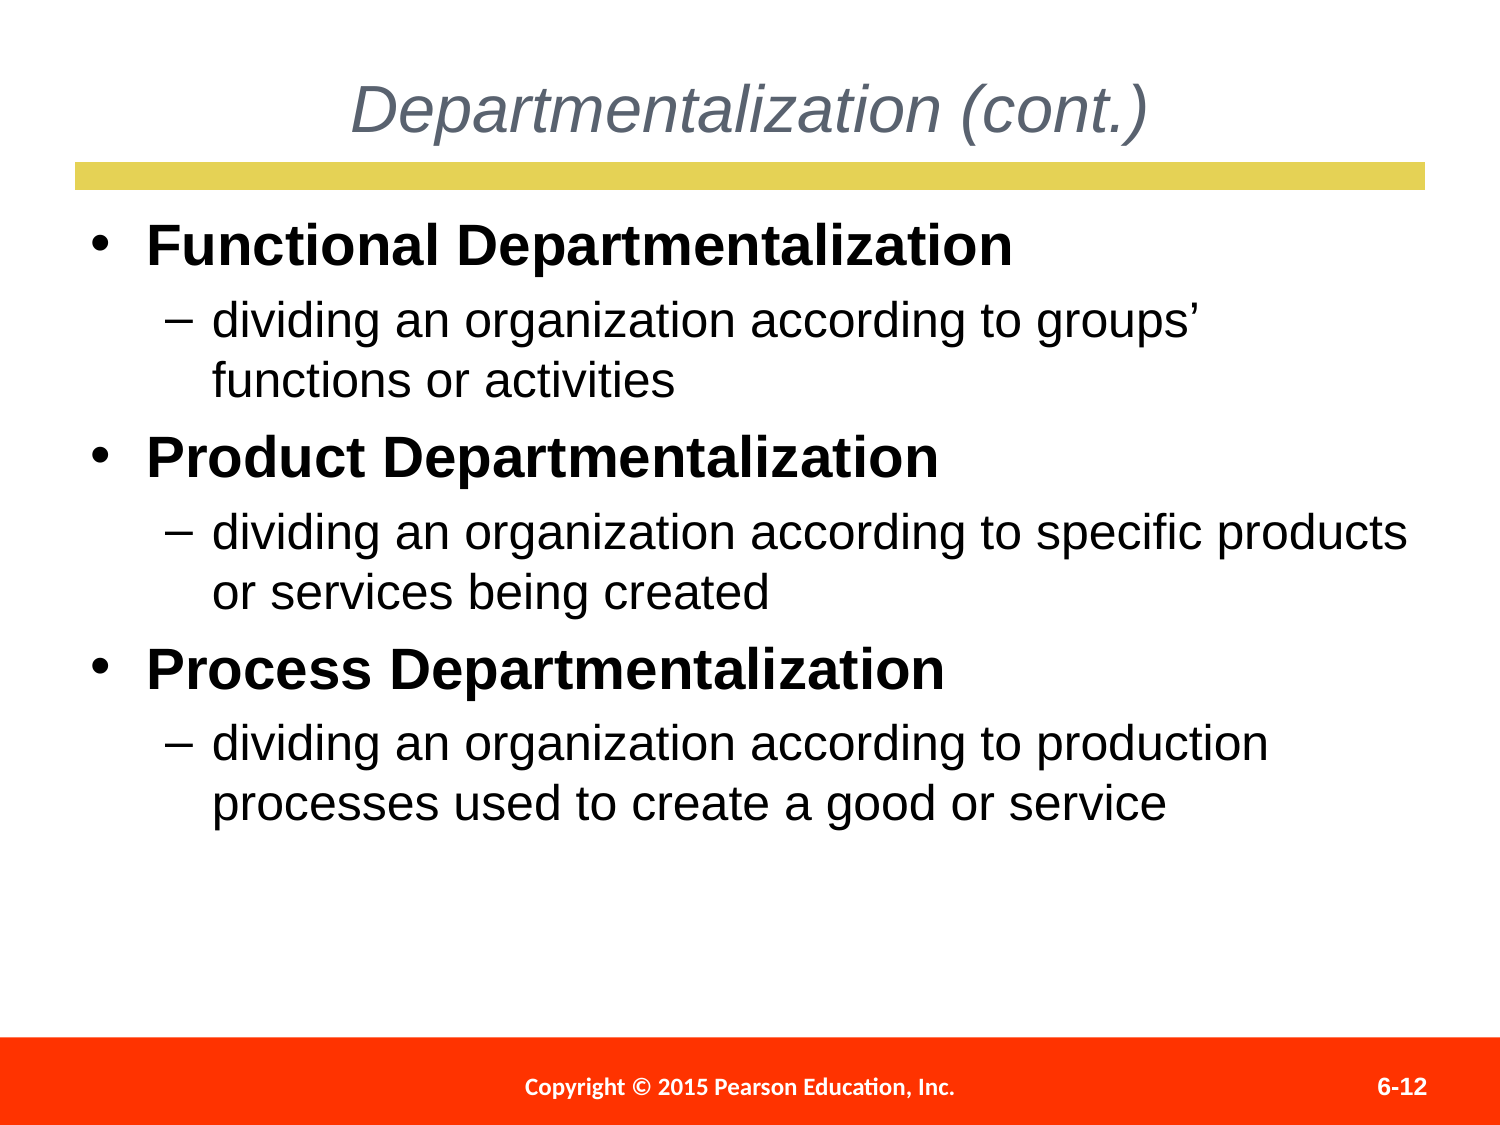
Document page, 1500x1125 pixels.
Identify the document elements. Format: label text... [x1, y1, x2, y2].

title Departmentalization (cont.) [74, 12, 1426, 199]
list Functional Departmentalization dividing an organization according to groups’ functions or activities Product Departmentalization dividing an organization according to specific products or services being created Process Departmentalization dividing an organization according to production processes used to create a good or service [74, 199, 1426, 1006]
